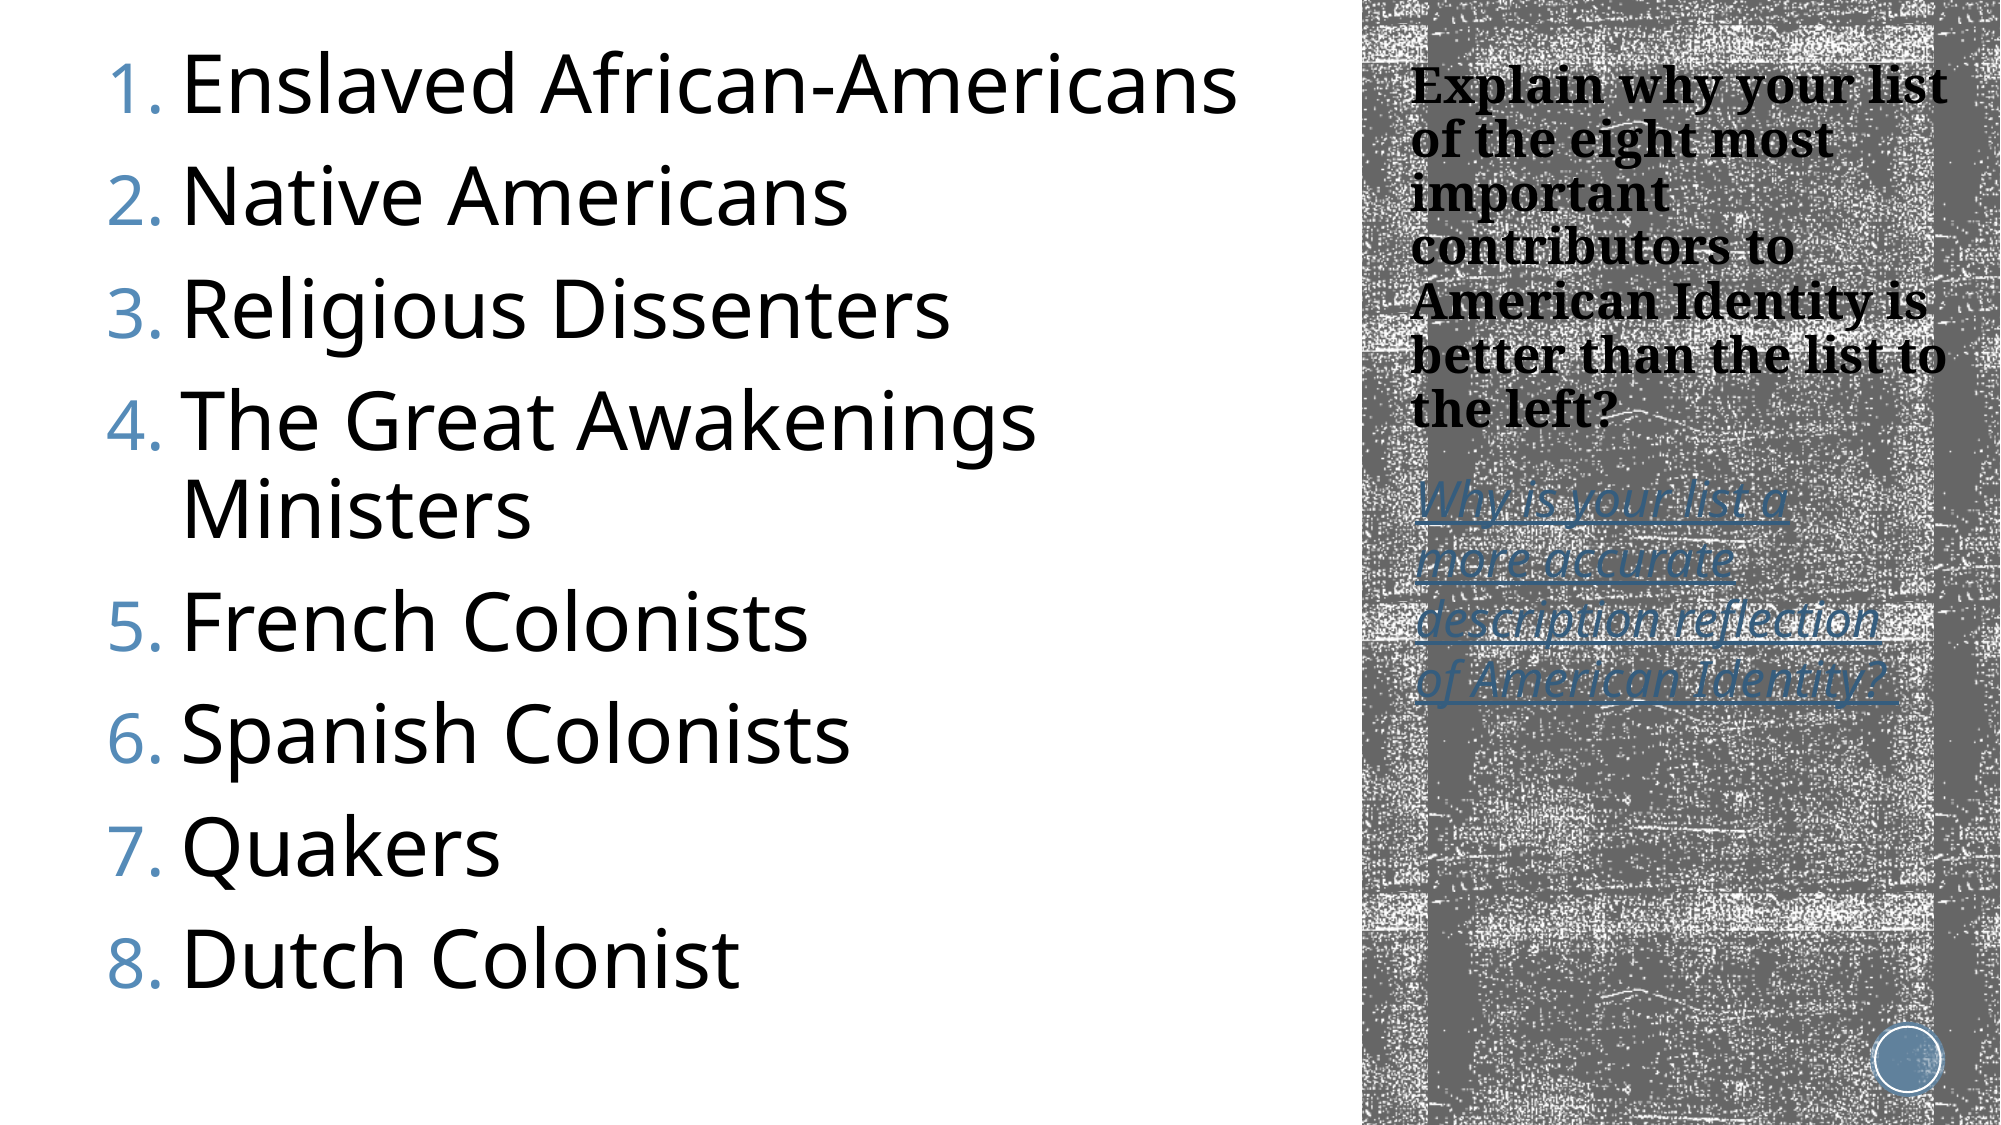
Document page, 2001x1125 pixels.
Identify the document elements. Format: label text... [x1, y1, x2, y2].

title Explain why your list of the eight most important contributors to American Identity is better than the list to the left? [1395, 160, 2000, 446]
list Enslaved African-Americans Native Americans Religious Dissenters The Great Awakenings Ministers French Colonists Spanish Colonists Quakers Dutch Colonist [91, 35, 1267, 1105]
list Why is your list a more accurate description reflection of American Identity? [1400, 459, 1925, 1000]
